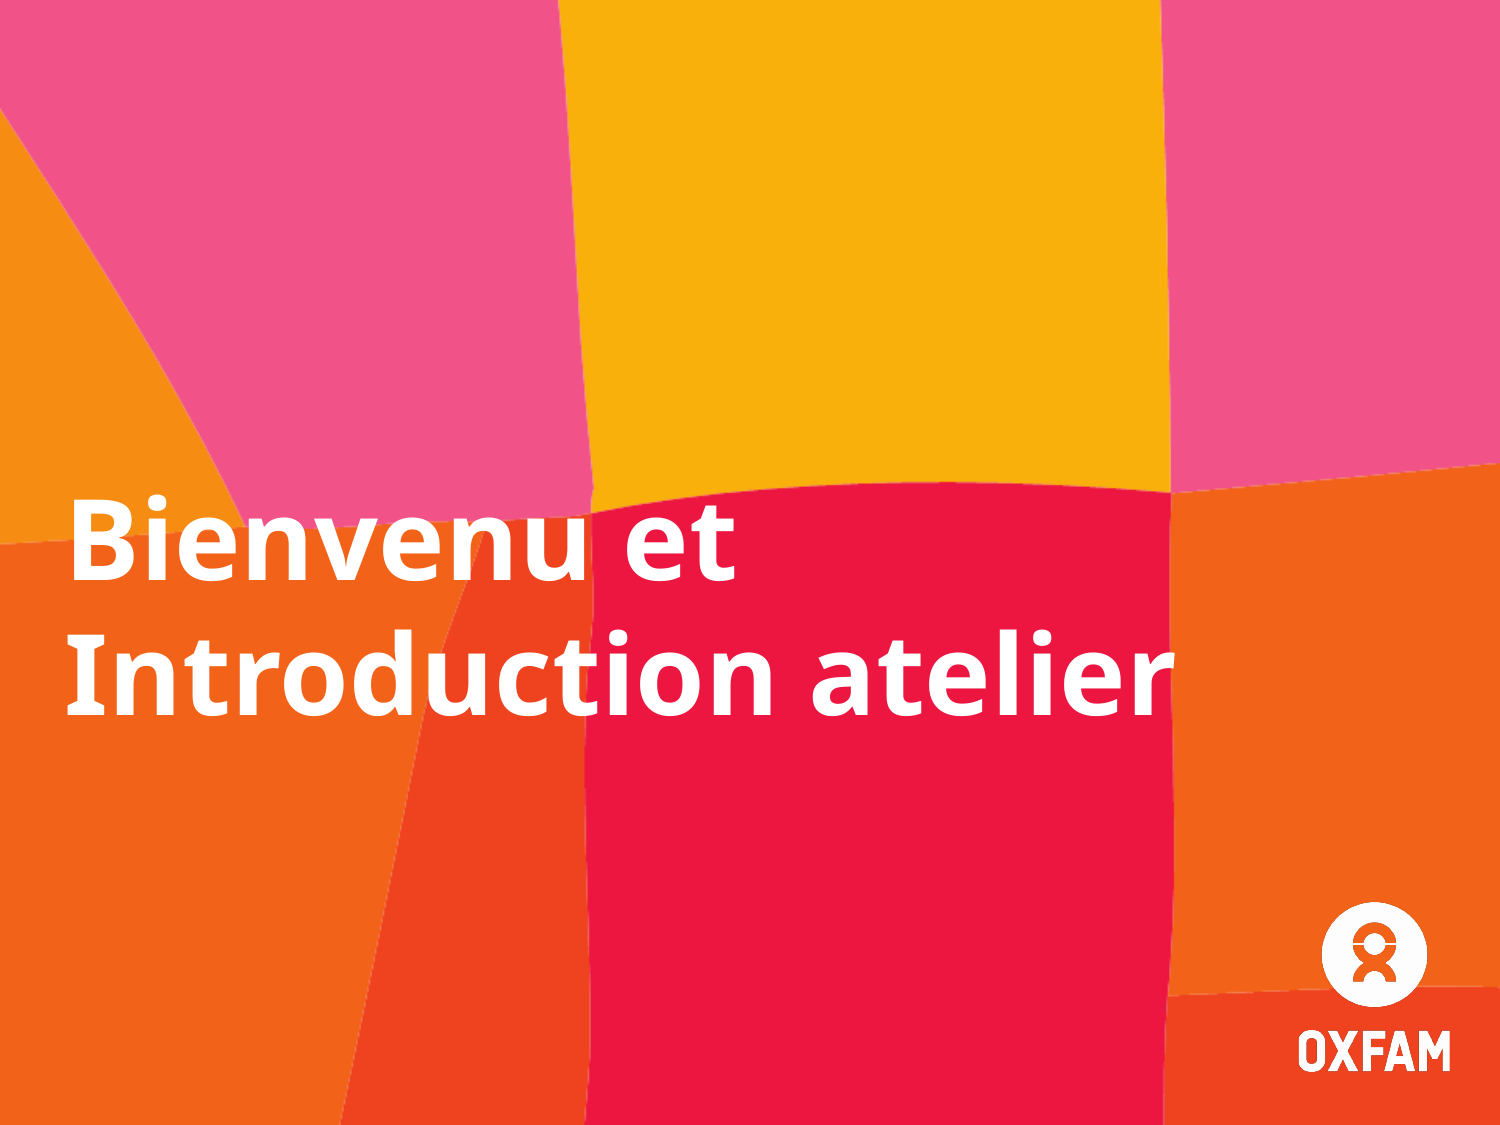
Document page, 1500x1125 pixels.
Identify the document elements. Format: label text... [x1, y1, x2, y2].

title Bienvenu et Introduction atelier [64, 467, 1454, 740]
picture [0, 0, 1500, 1125]
